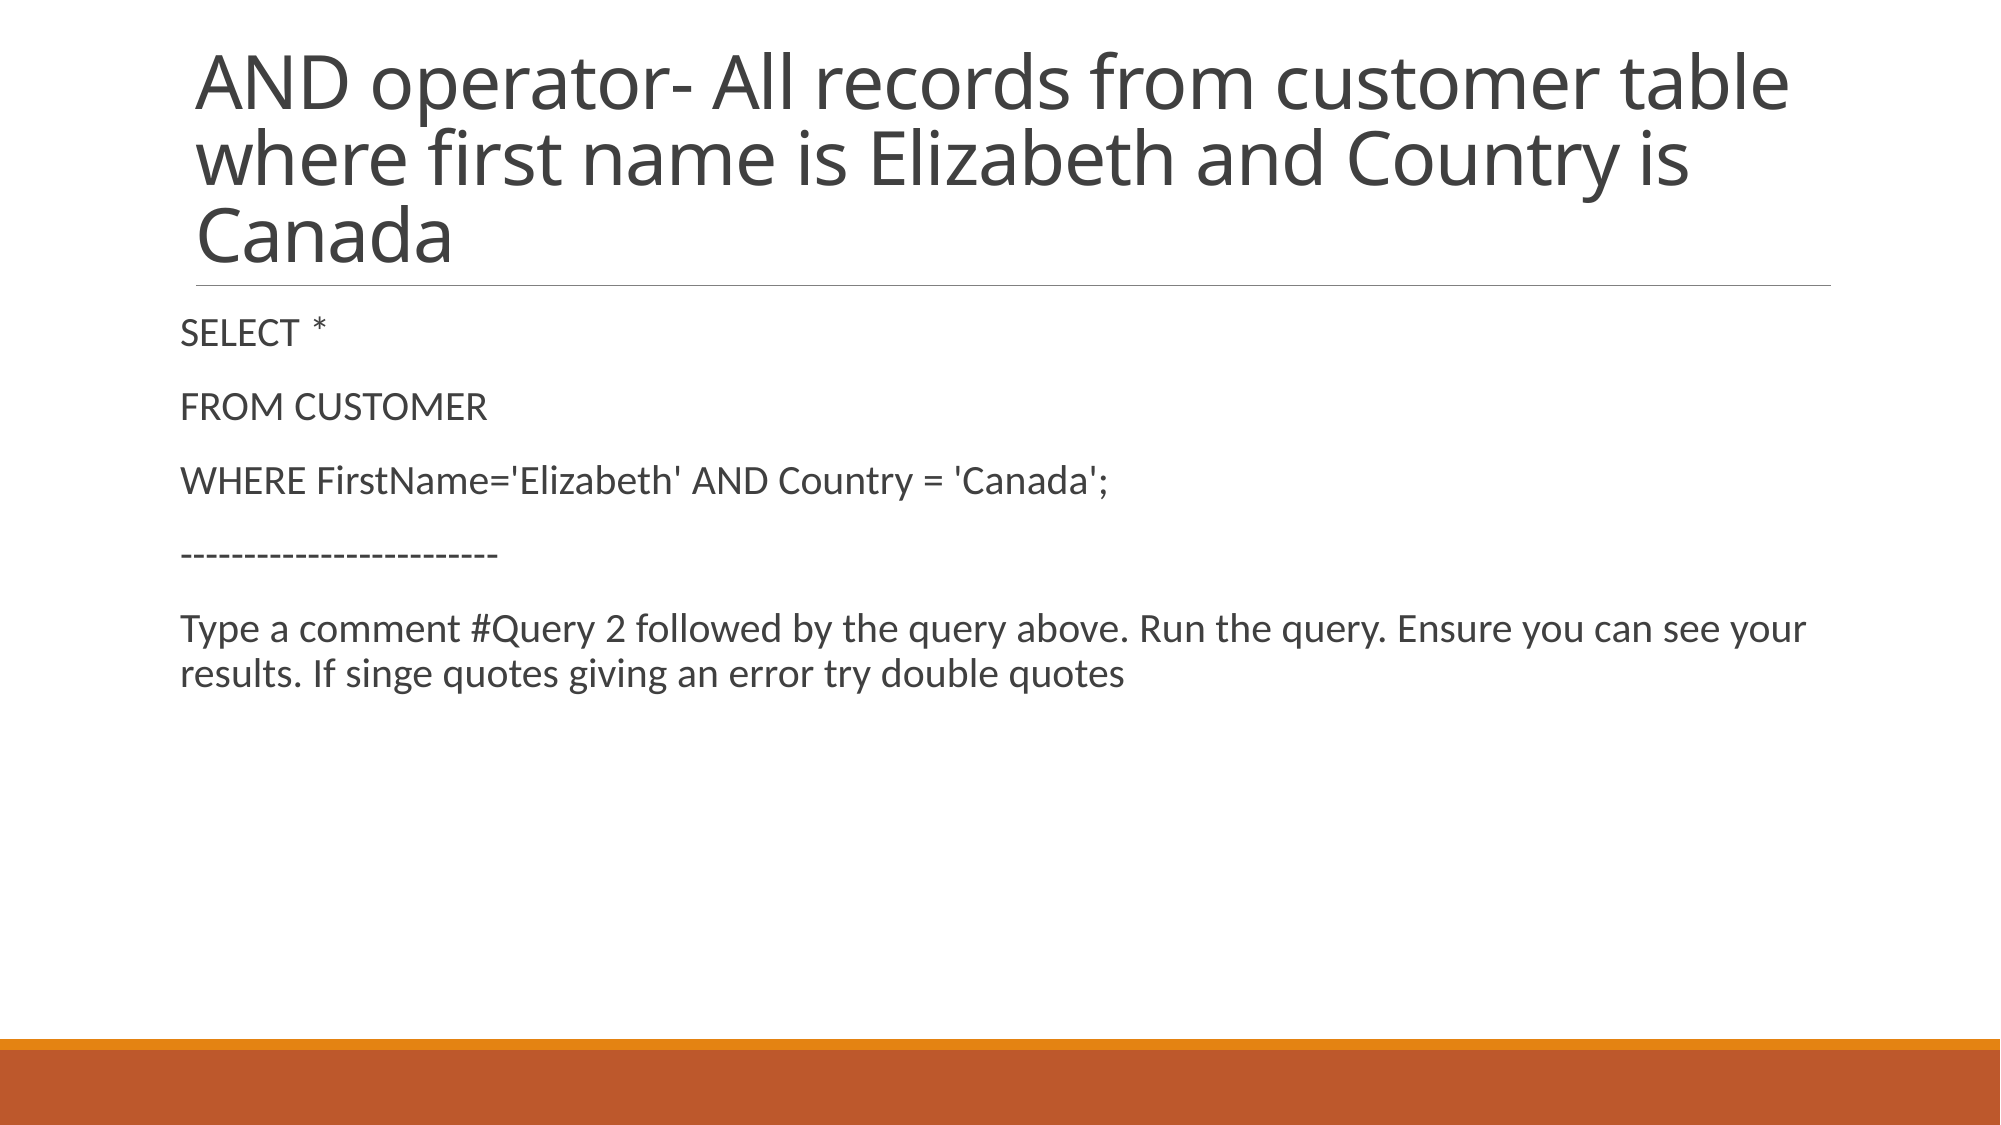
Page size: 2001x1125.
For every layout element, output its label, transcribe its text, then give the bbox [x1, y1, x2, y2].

list SELECT * FROM CUSTOMER WHERE FirstName='Elizabeth' AND Country = 'Canada'; ------------------------- Type a comment #Query 2 followed by the query above. Run the query. Ensure you can see your results. If singe quotes giving an error try double quotes [180, 302, 1830, 963]
title AND operator- All records from customer table where first name is Elizabeth and Country is Canada [180, 47, 1830, 285]
